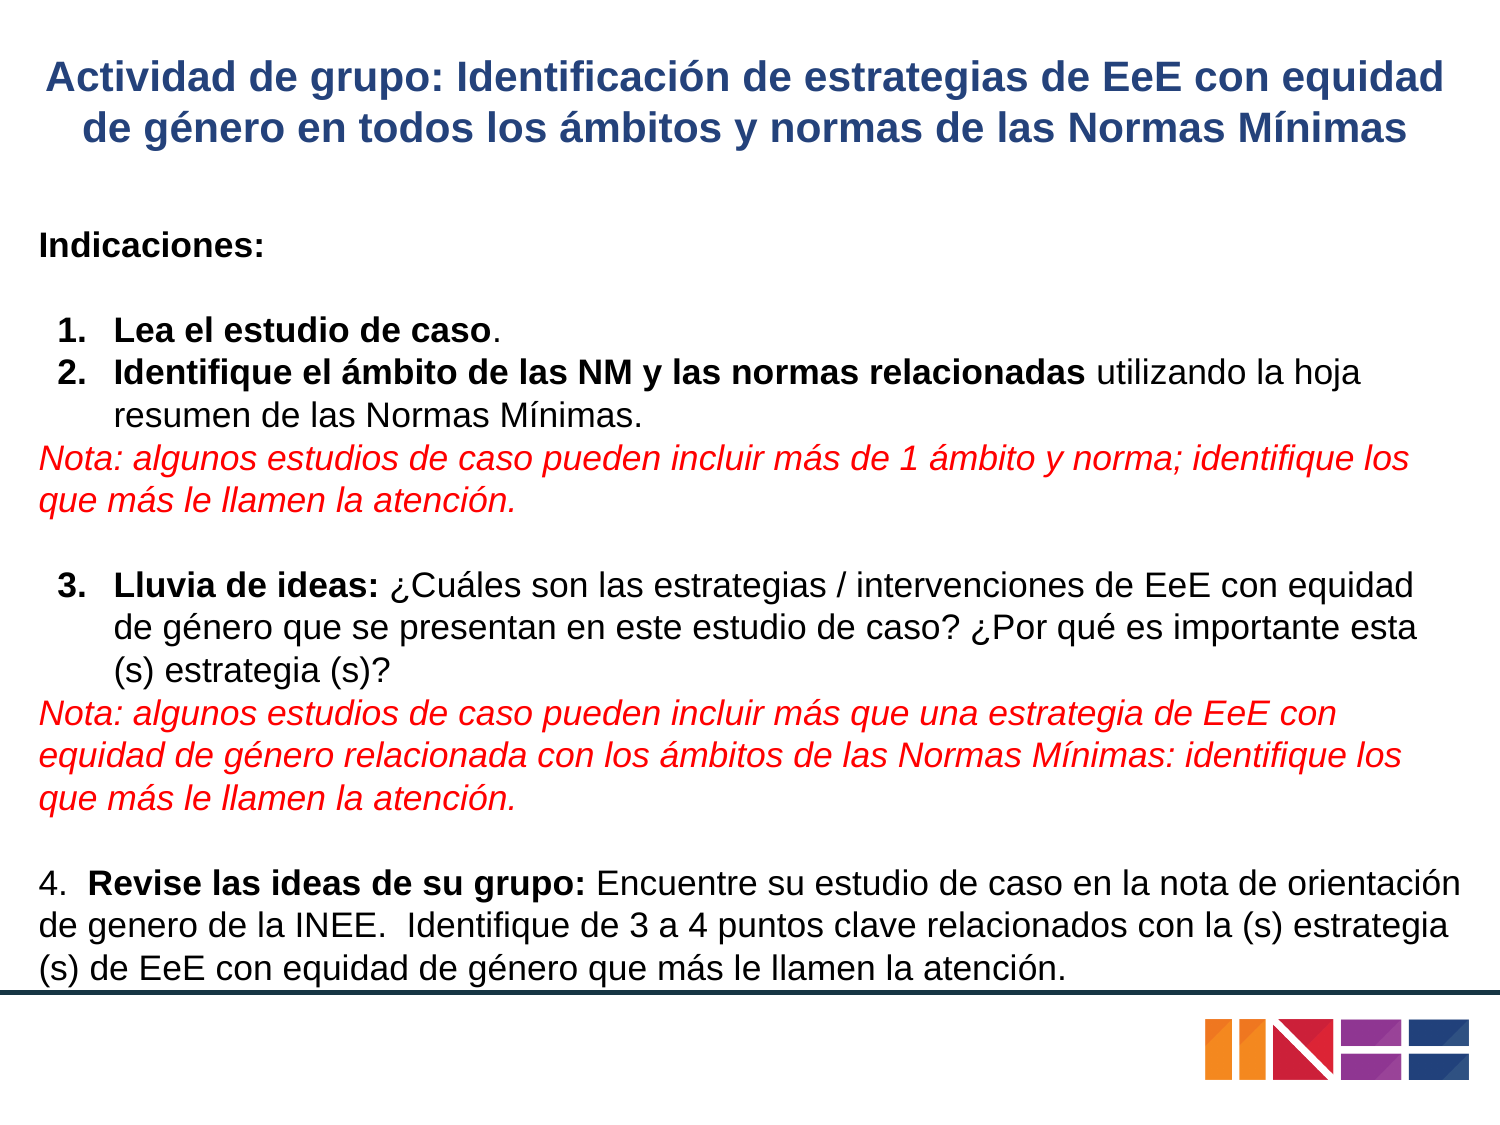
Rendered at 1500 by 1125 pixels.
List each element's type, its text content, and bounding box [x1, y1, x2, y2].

list Indicaciones: Lea el estudio de caso. Identifique el ámbito de las NM y las normas relacionadas utilizando la hoja resumen de las Normas Mínimas. Nota: algunos estudios de caso pueden incluir más de 1 ámbito y norma; identifique los que más le llamen la atención. Lluvia de ideas: ¿Cuáles son las estrategias / intervenciones de EeE con equidad de género que se presentan en este estudio de caso? ¿Por qué es importante esta (s) estrategia (s)? Nota: algunos estudios de caso pueden incluir más que una estrategia de EeE con equidad de género relacionada con los ámbitos de las Normas Mínimas: identifique los que más le llamen la atención. 4. Revise las ideas de su grupo: Encuentre su estudio de caso en la nota de orientación de genero de la INEE. Identifique de 3 a 4 puntos clave relacionados con la (s) estrategia (s) de EeE con equidad de género que más le llamen la atención. [23, 206, 1479, 1122]
title Actividad de grupo: Identificación de estrategias de EeE con equidad de género en todos los ámbitos y normas de las Normas Mínimas [23, 33, 1468, 173]
